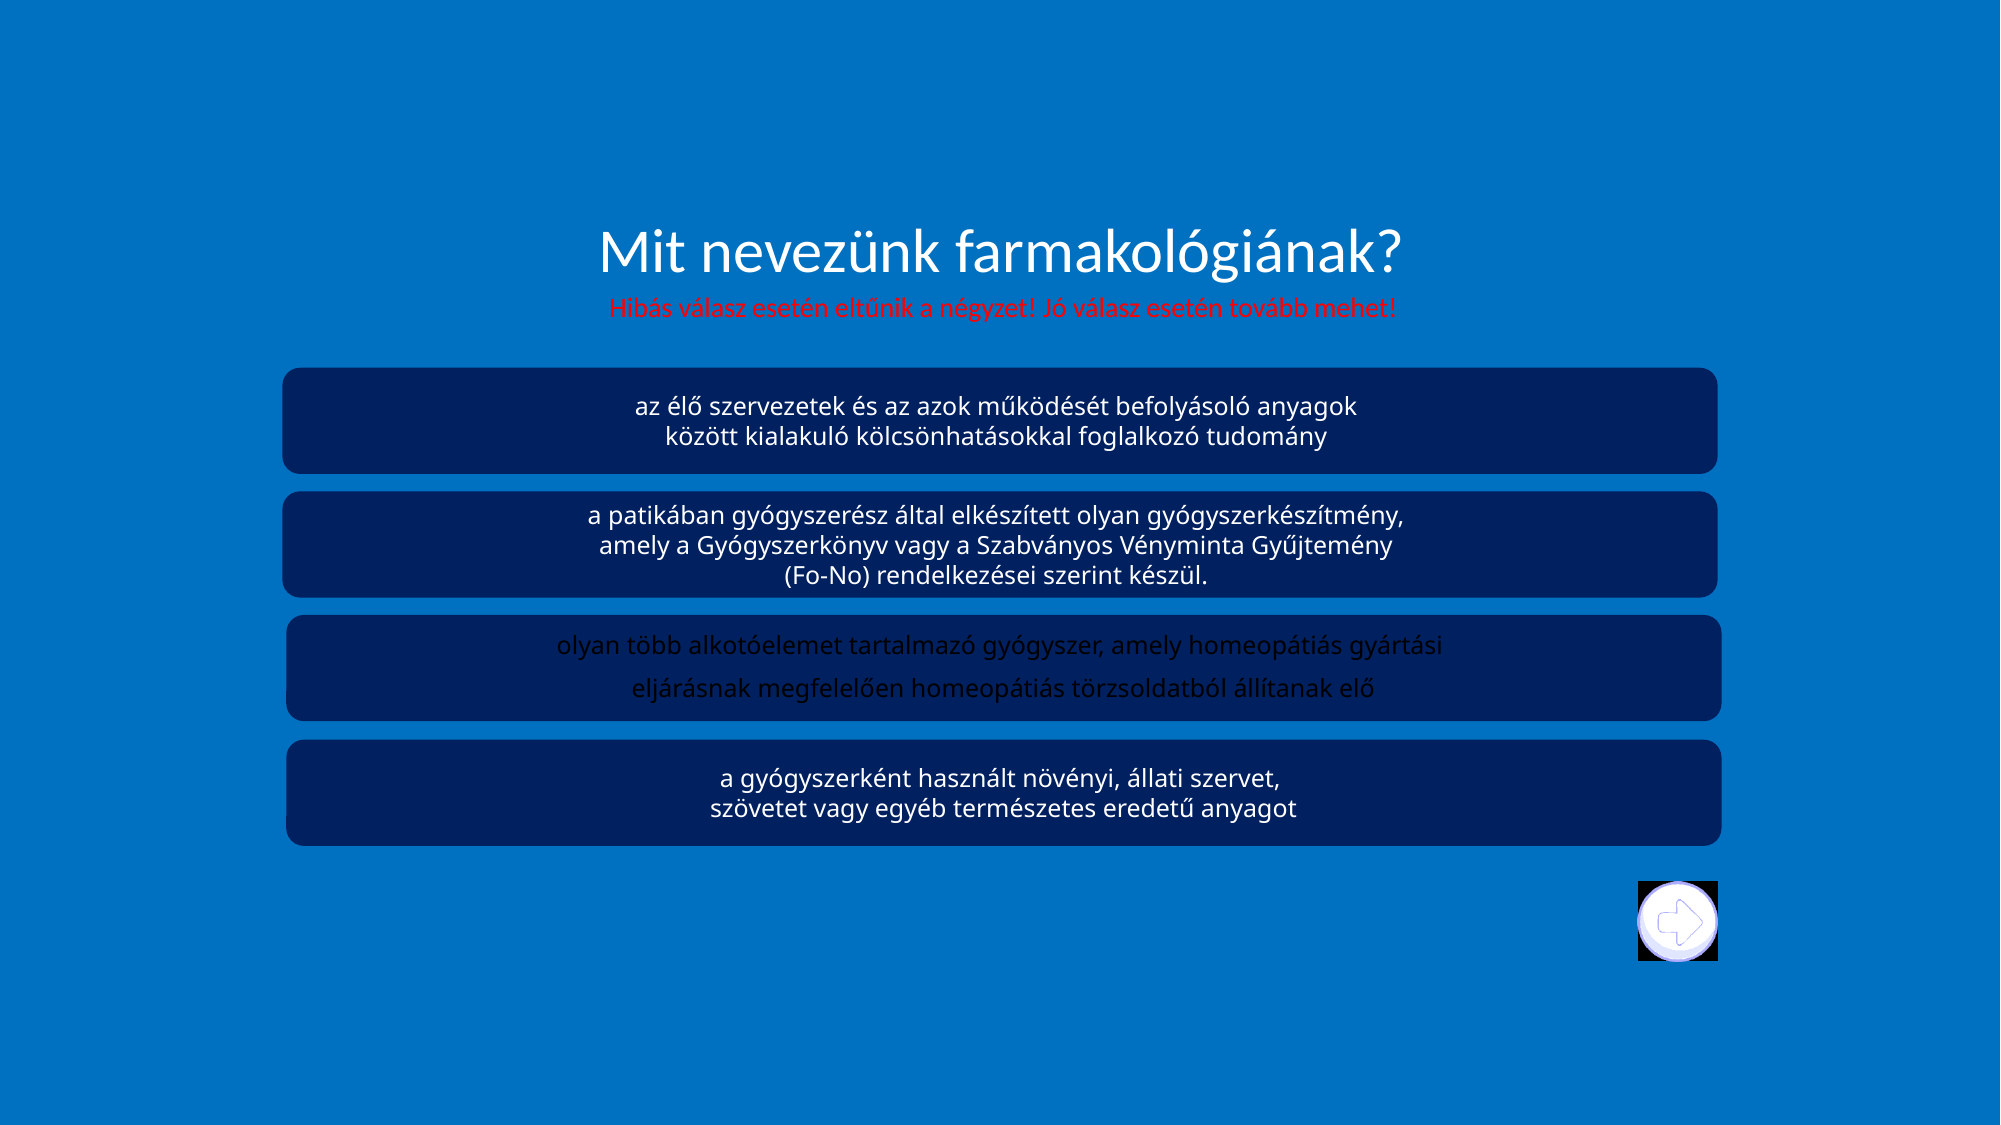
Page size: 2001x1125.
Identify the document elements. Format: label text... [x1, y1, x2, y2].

text_box Hibás válasz esetén eltűnik a négyzet! Jó válasz esetén tovább mehet! [594, 282, 1638, 331]
picture [1637, 881, 1718, 962]
text_box az élő szervezetek és az azok működését befolyásoló anyagok között kialakuló kölcsönhatásokkal foglalkozó tudomány [282, 367, 1718, 474]
text_box Mit nevezünk farmakológiának? [286, 189, 1718, 306]
text_box olyan több alkotóelemet tartalmazó gyógyszer, amely homeopátiás gyártási eljárásnak megfelelően homeopátiás törzsoldatból állítanak elő [286, 614, 1722, 722]
text_box a gyógyszerként használt növényi, állati szervet, szövetet vagy egyéb természetes eredetű anyagot [286, 739, 1722, 846]
text_box a patikában gyógyszerész által elkészített olyan gyógyszerkészítmény, amely a Gyógyszerkönyv vagy a Szabványos Vényminta Gyűjtemény (Fo-No) rendelkezései szerint készül. [282, 491, 1718, 598]
